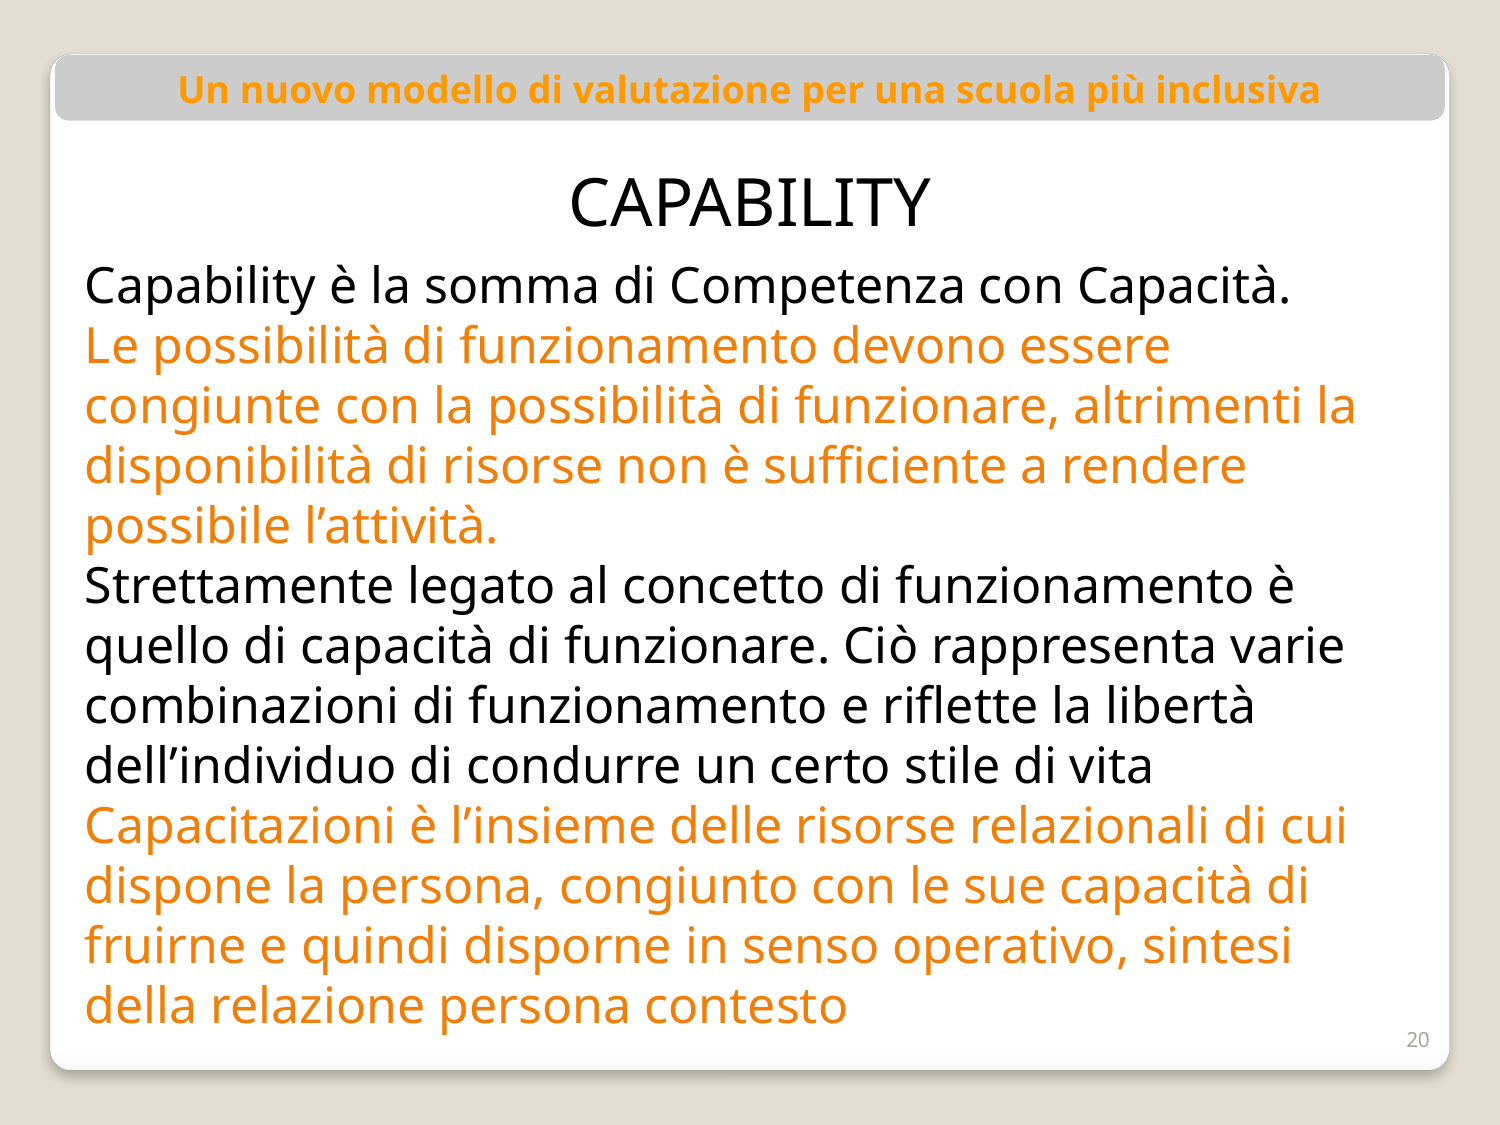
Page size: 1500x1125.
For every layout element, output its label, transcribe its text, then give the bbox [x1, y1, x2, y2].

text_box Capability è la somma di Competenza con Capacità. Le possibilità di funzionamento devono essere congiunte con la possibilità di funzionare, altrimenti la disponibilità di risorse non è sufficiente a rendere possibile l’attività. Strettamente legato al concetto di funzionamento è quello di capacità di funzionare. Ciò rappresenta varie combinazioni di funzionamento e riflette la libertà dell’individuo di condurre un certo stile di vita Capacitazioni è l’insieme delle risorse relazionali di cui dispone la persona, congiunto con le sue capacità di fruirne e quindi disporne in senso operativo, sintesi della relazione persona contesto [70, 246, 1430, 1041]
slide_number 20 [1369, 1002, 1445, 1063]
text_box [55, 55, 1445, 121]
text_box Un nuovo modello di valutazione per una scuola più inclusiva [70, 58, 1430, 119]
text_box CAPABILITY [81, 152, 1418, 246]
